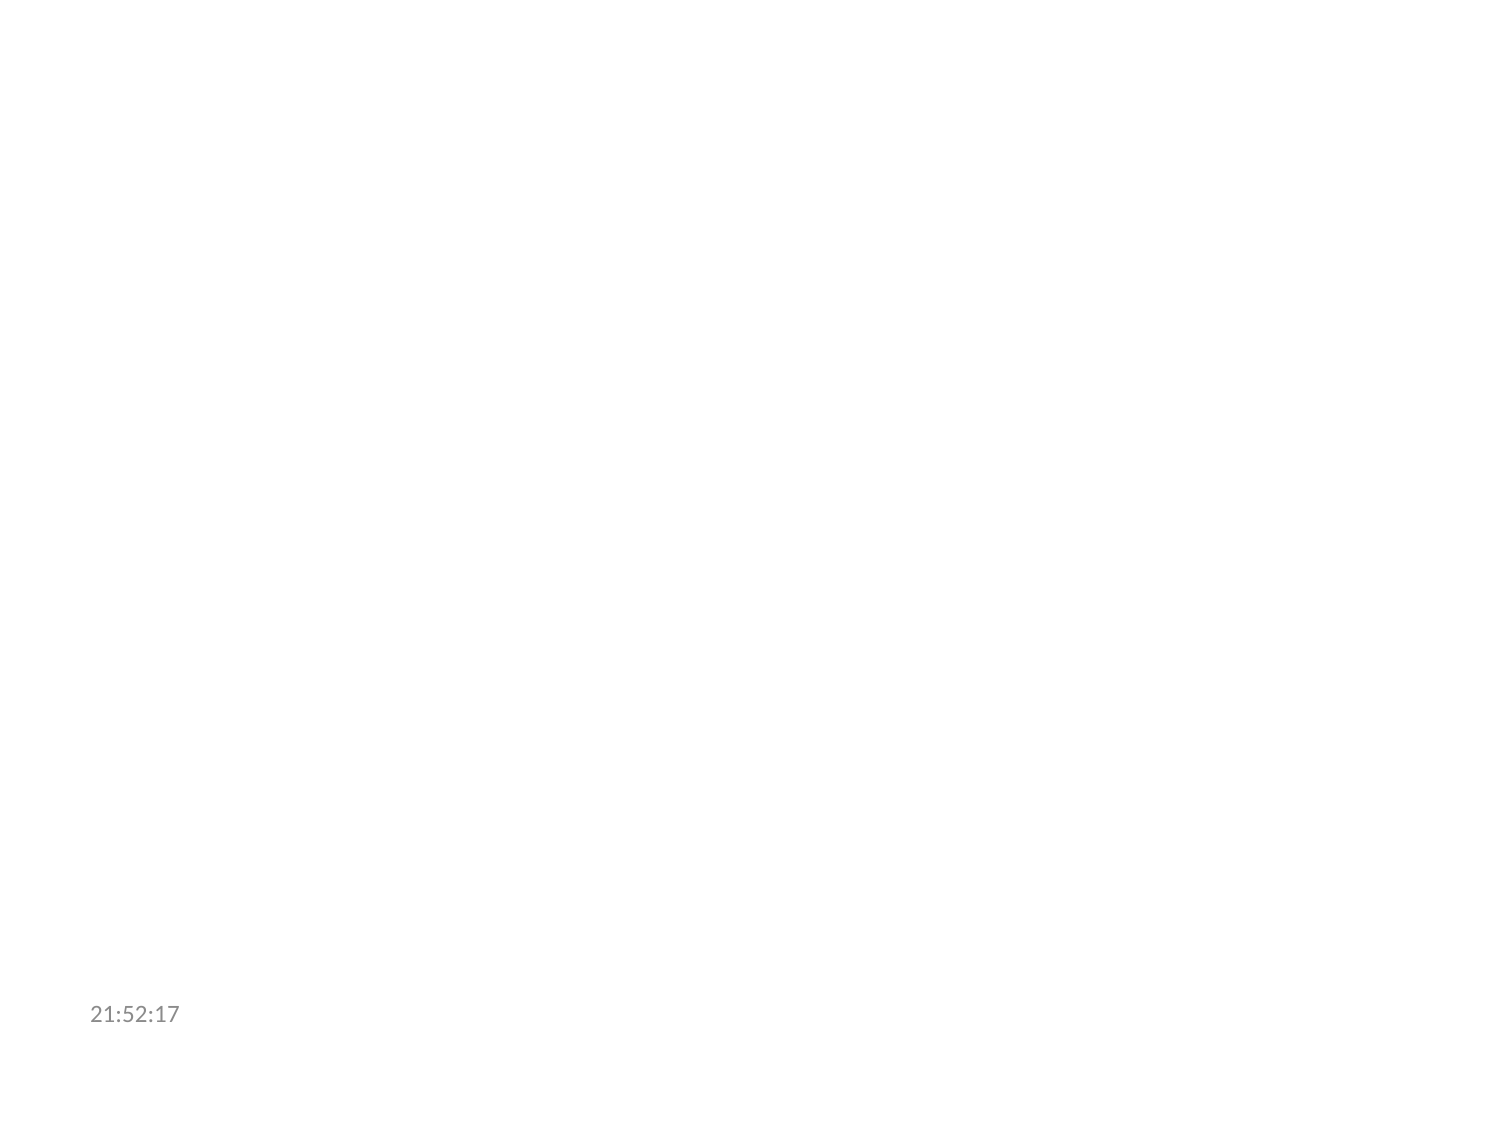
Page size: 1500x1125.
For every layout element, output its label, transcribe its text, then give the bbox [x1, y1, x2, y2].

text_box 15:35:09 [75, 982, 425, 1043]
